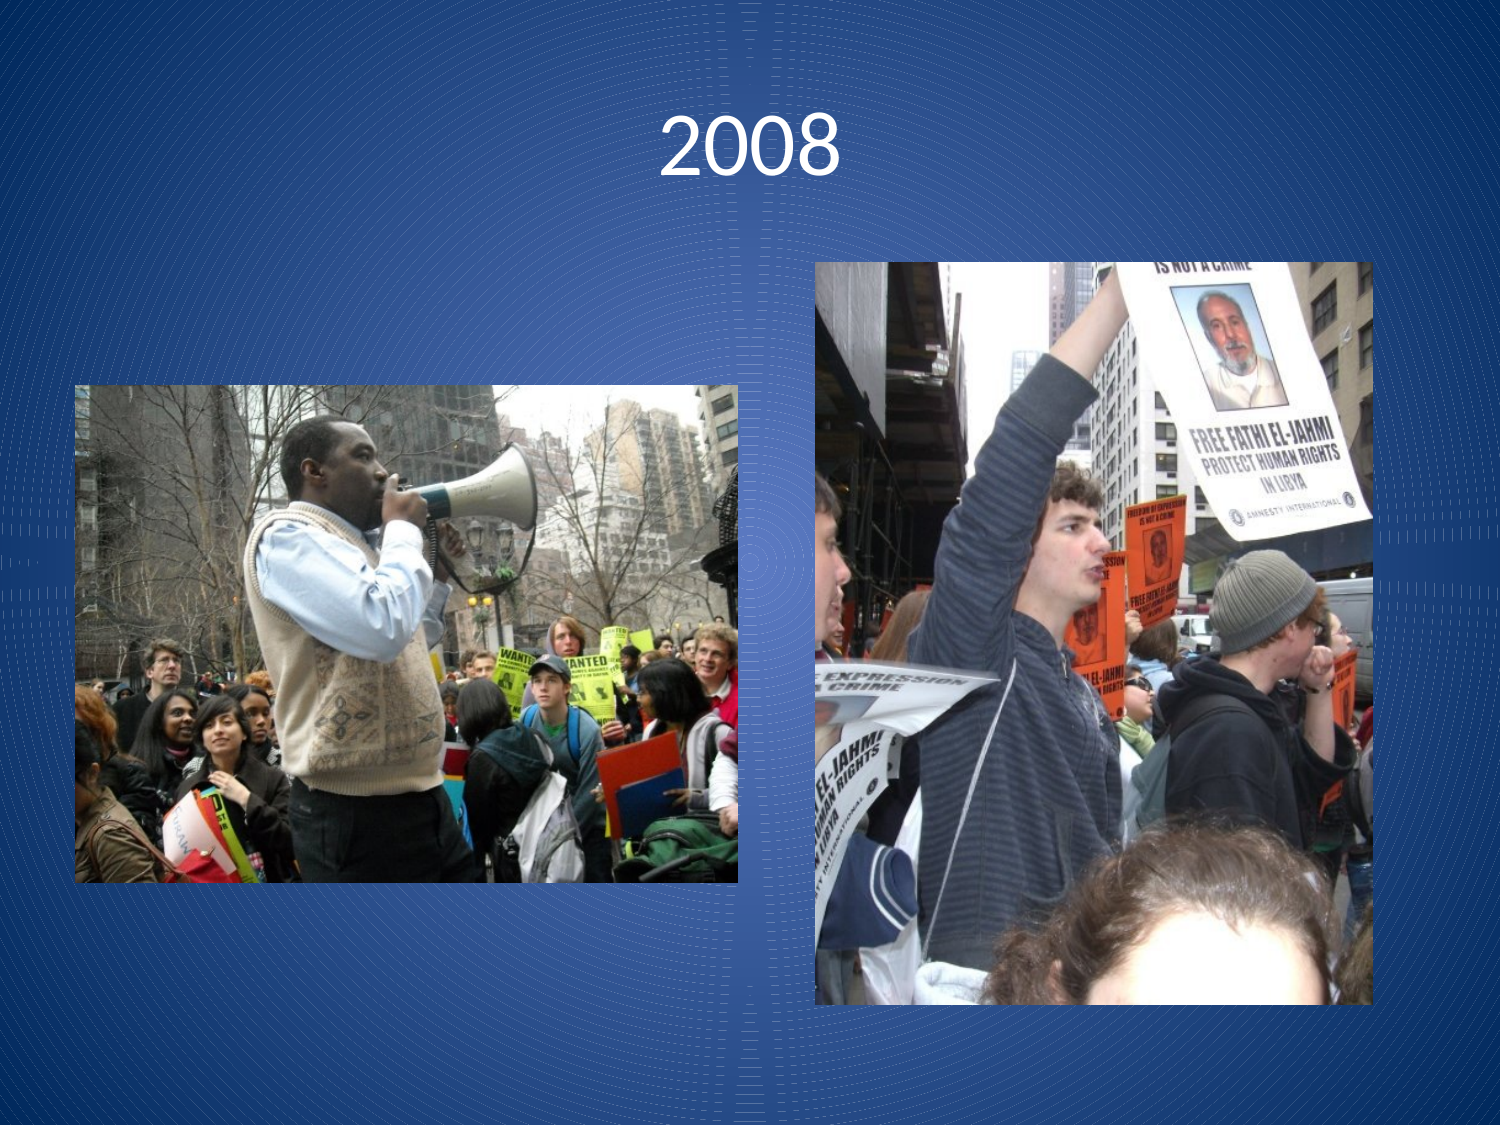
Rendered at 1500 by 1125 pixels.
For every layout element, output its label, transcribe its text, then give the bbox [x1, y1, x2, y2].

title 2008 [75, 45, 1425, 233]
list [762, 262, 1426, 1006]
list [74, 262, 738, 1006]
